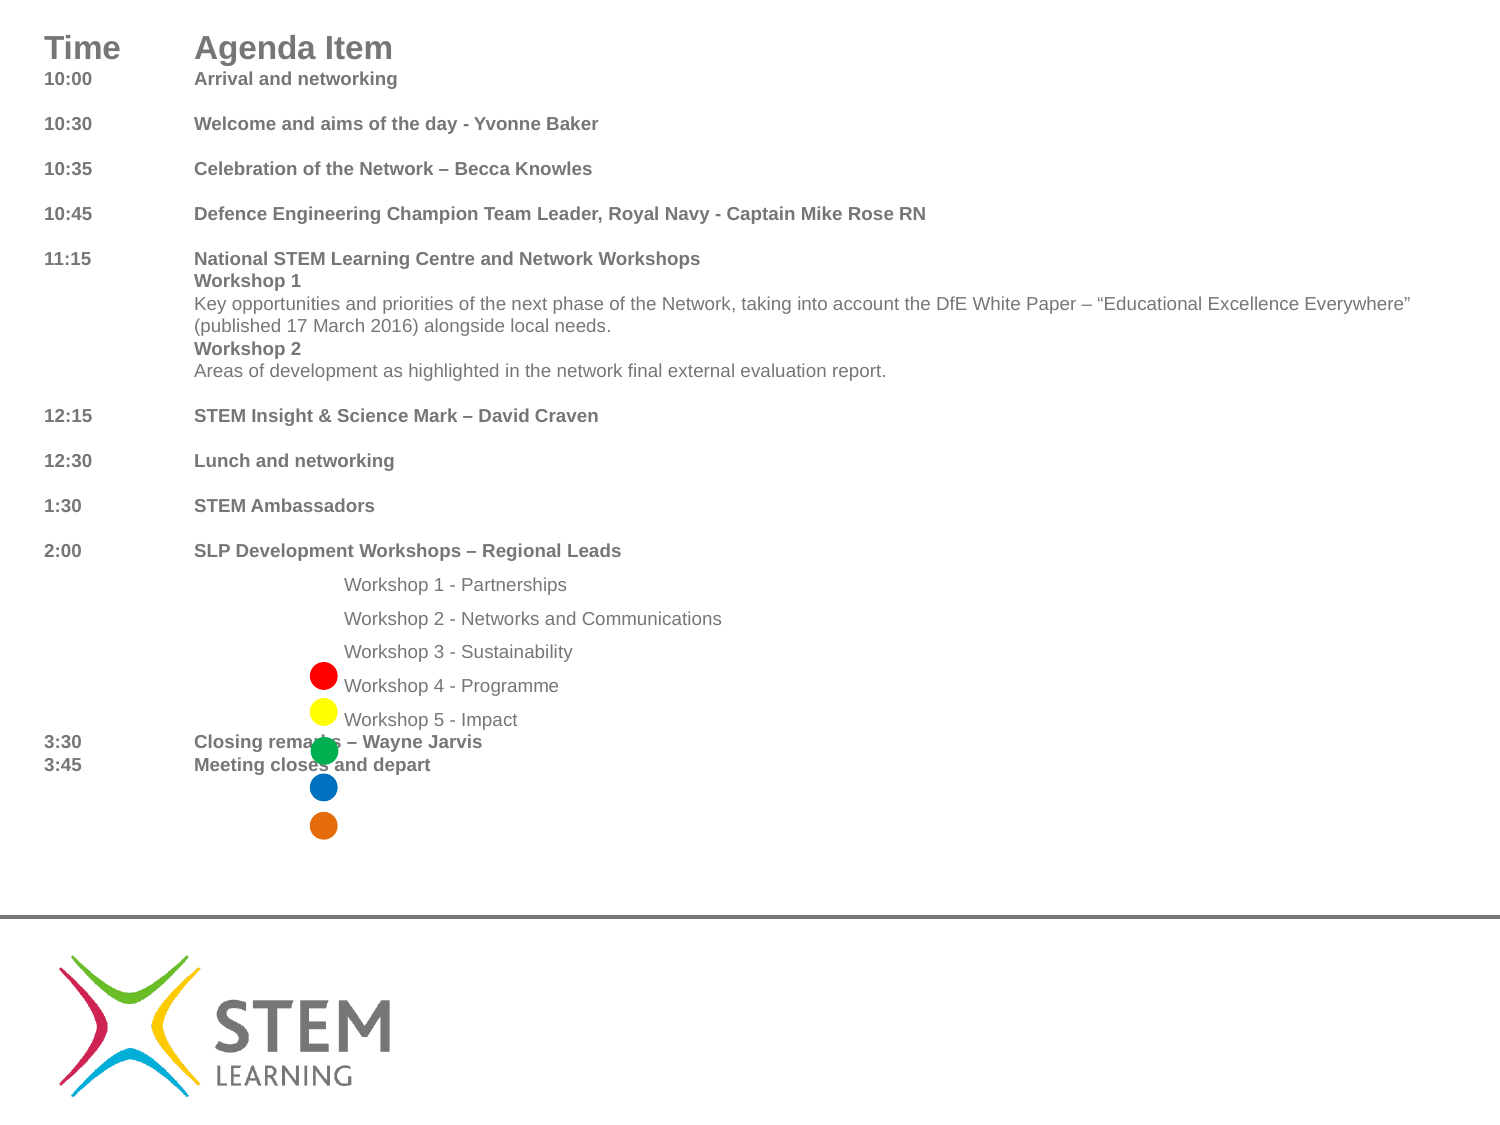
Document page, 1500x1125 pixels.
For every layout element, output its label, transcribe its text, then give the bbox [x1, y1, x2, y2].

text_box [309, 662, 338, 690]
text_box [309, 698, 338, 726]
picture [41, 938, 406, 1114]
text_box [309, 773, 338, 802]
subtitle Time Agenda Item 10:00 Arrival and networking 10:30 Welcome and aims of the day - Yvonne Baker 10:35 Celebration of the Network – Becca Knowles 10:45 Defence Engineering Champion Team Leader, Royal Navy - Captain Mike Rose RN 11:15 National STEM Learning Centre and Network Workshops Workshop 1 Key opportunities and priorities of the next phase of the Network, taking into account the DfE White Paper – “Educational Excellence Everywhere” (published 17 March 2016) alongside local needs. Workshop 2 Areas of development as highlighted in the network final external evaluation report. 12:15 STEM Insight & Science Mark – David Craven 12:30 Lunch and networking 1:30 STEM Ambassadors 2:00 SLP Development Workshops – Regional Leads Workshop 1 - Partnerships Workshop 2 - Networks and Communications Workshop 3 - Sustainability Workshop 4 - Programme Workshop 5 - Impact 3:30 Closing remarks – Wayne Jarvis 3:45 Meeting closes and depart [29, 19, 1500, 906]
text_box [310, 736, 339, 765]
text_box [309, 811, 338, 840]
